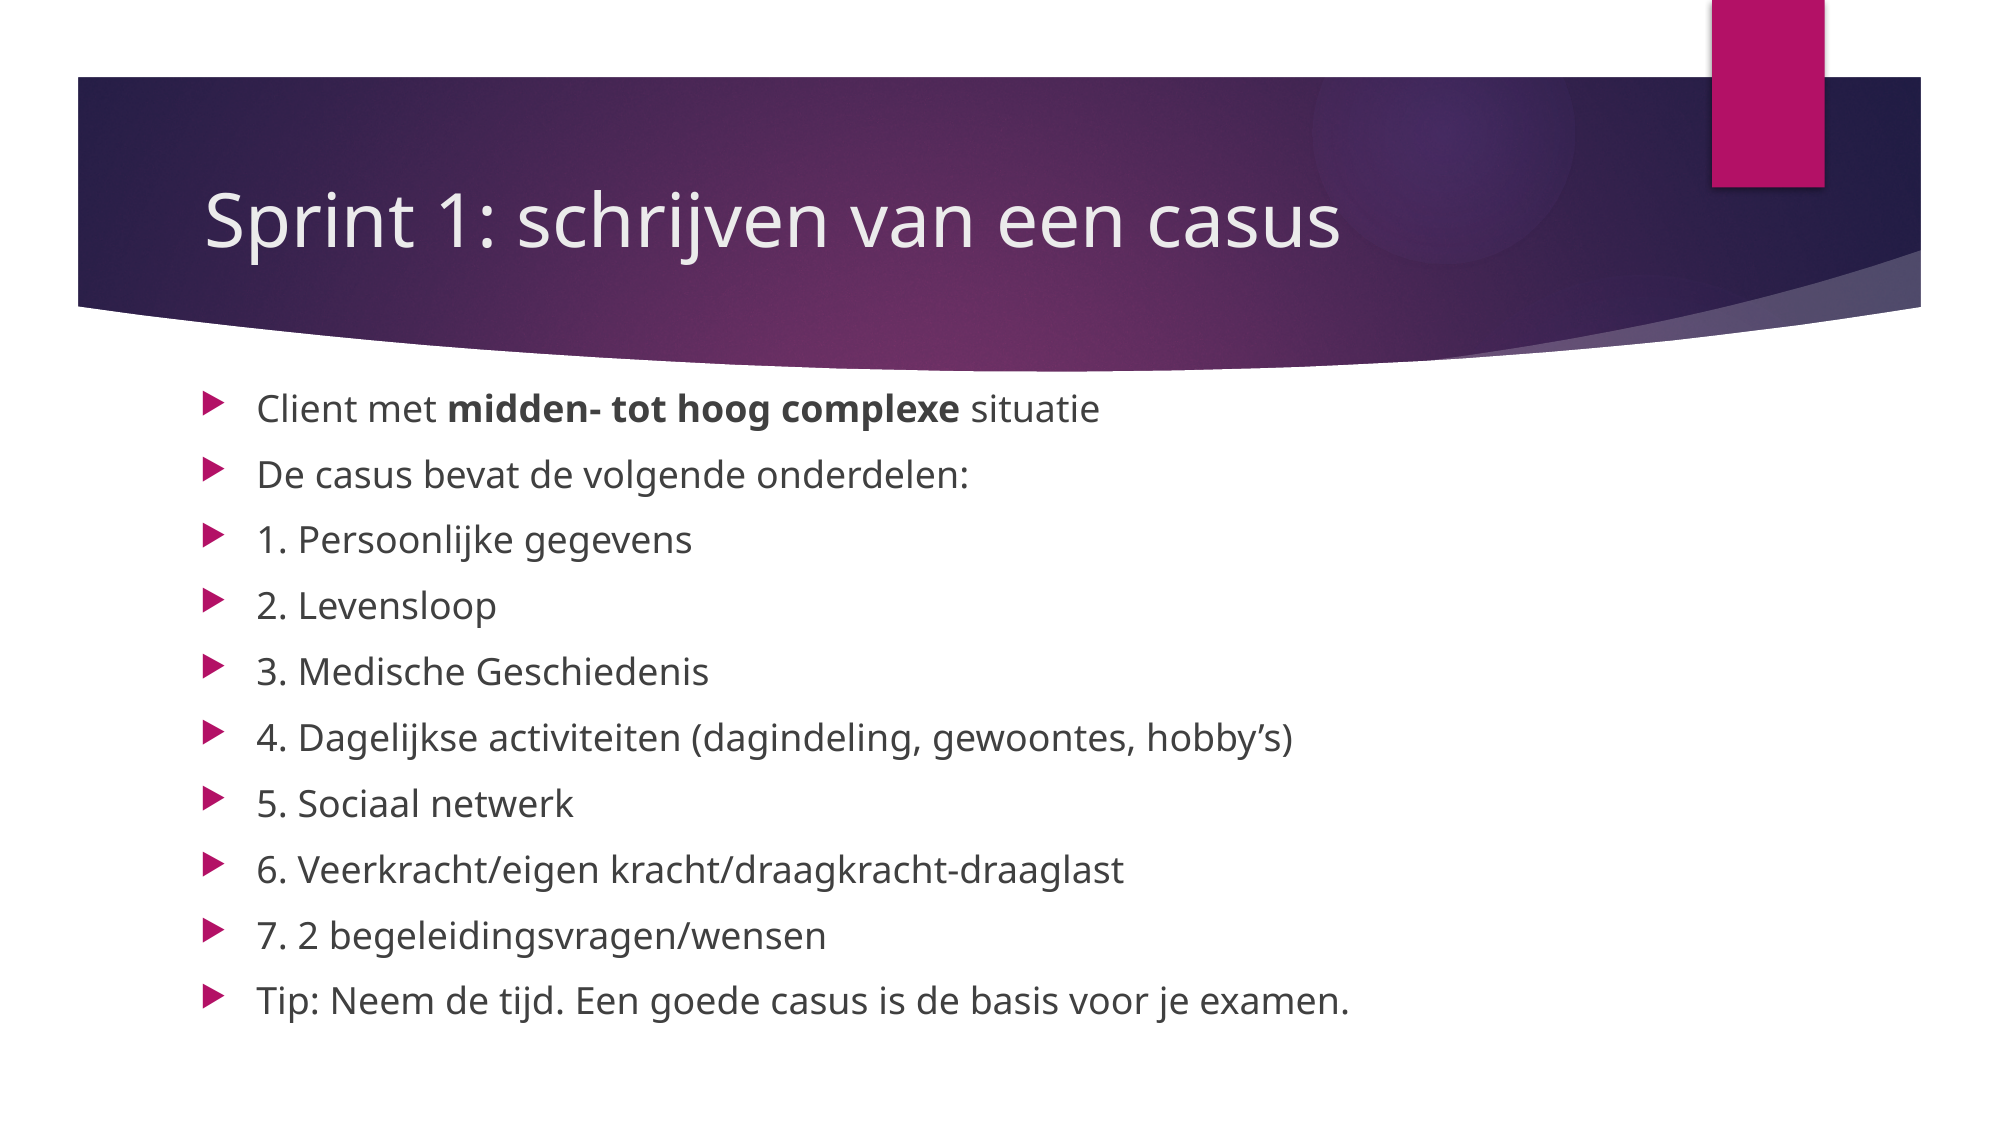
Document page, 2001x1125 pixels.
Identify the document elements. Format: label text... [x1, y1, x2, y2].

list Client met midden- tot hoog complexe situatie De casus bevat de volgende onderdelen: 1. Persoonlijke gegevens 2. Levensloop 3. Medische Geschiedenis 4. Dagelijkse activiteiten (dagindeling, gewoontes, hobby’s) 5. Sociaal netwerk 6. Veerkracht/eigen kracht/draagkracht-draaglast 7. 2 begeleidingsvragen/wensen Tip: Neem de tijd. Een goede casus is de basis voor je examen. [185, 377, 1763, 1035]
title Sprint 1: schrijven van een casus [189, 159, 1627, 276]
